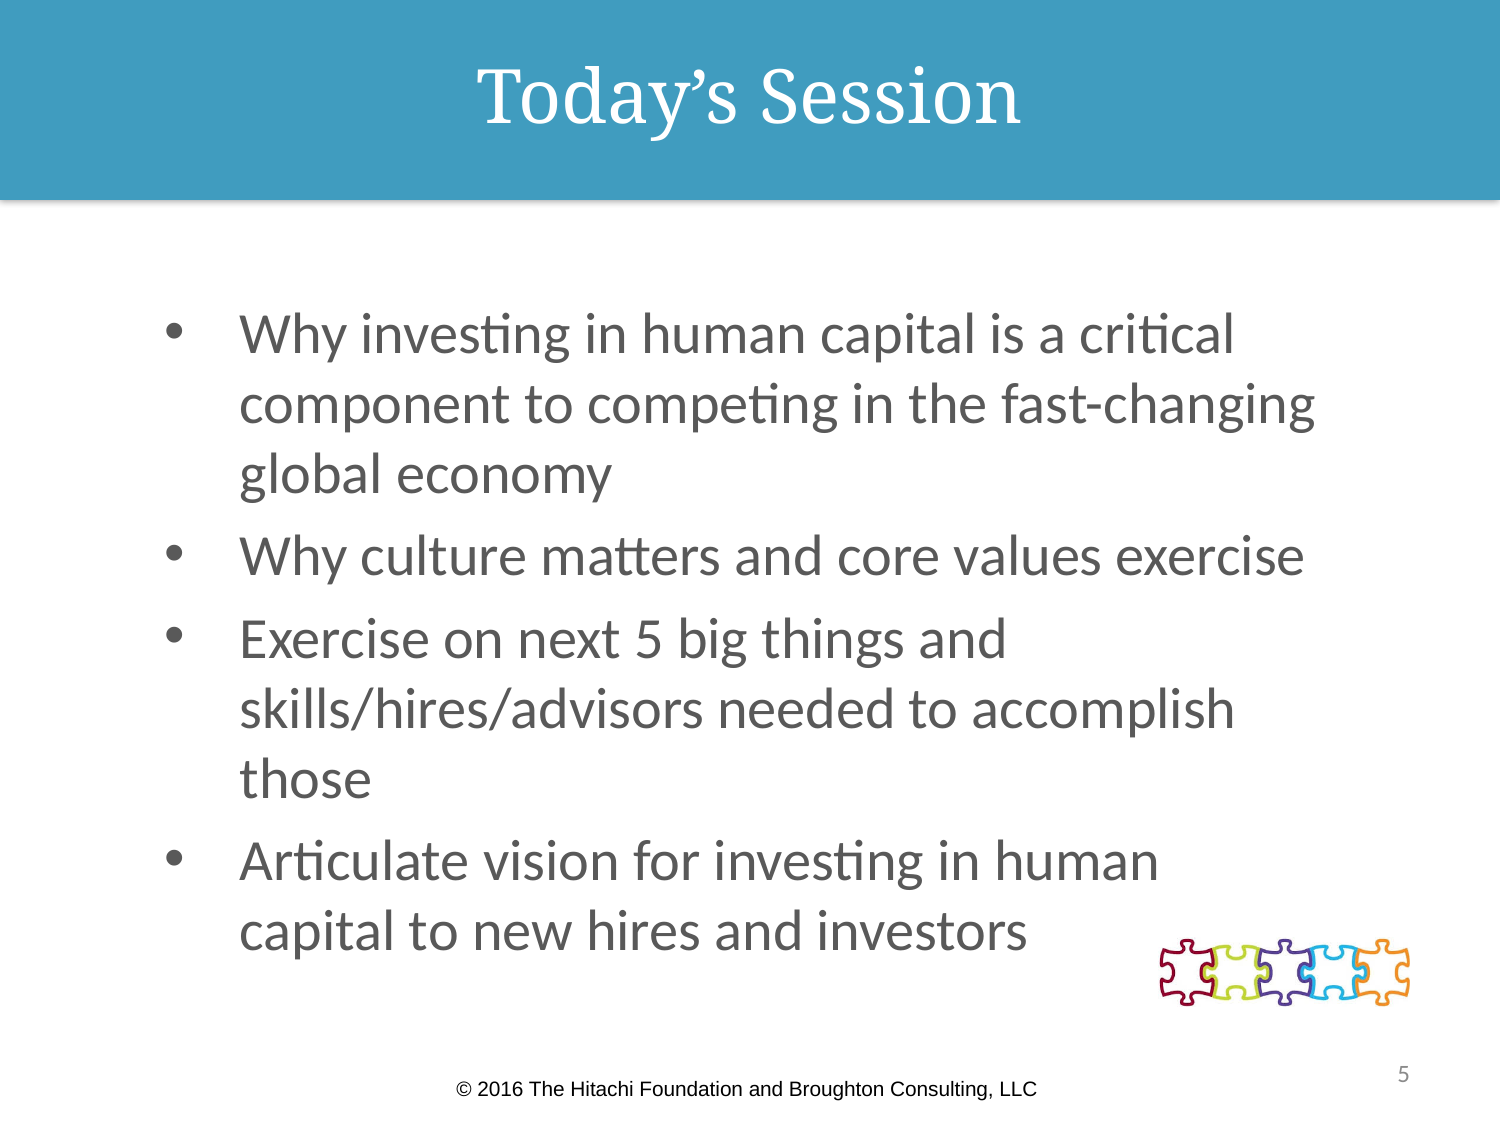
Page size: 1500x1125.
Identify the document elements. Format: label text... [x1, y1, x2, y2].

title Today’s Session [112, 24, 1388, 163]
text_box Why investing in human capital is a critical component to competing in the fast-changing global economy Why culture matters and core values exercise Exercise on next 5 big things and skills/hires/advisors needed to accomplish those Articulate vision for investing in human capital to new hires and investors [74, 287, 1338, 970]
footer © 2016 The Hitachi Foundation and Broughton Consulting, LLC [399, 1067, 1100, 1100]
picture [1157, 937, 1410, 1007]
slide_number 5 [1074, 1042, 1425, 1103]
